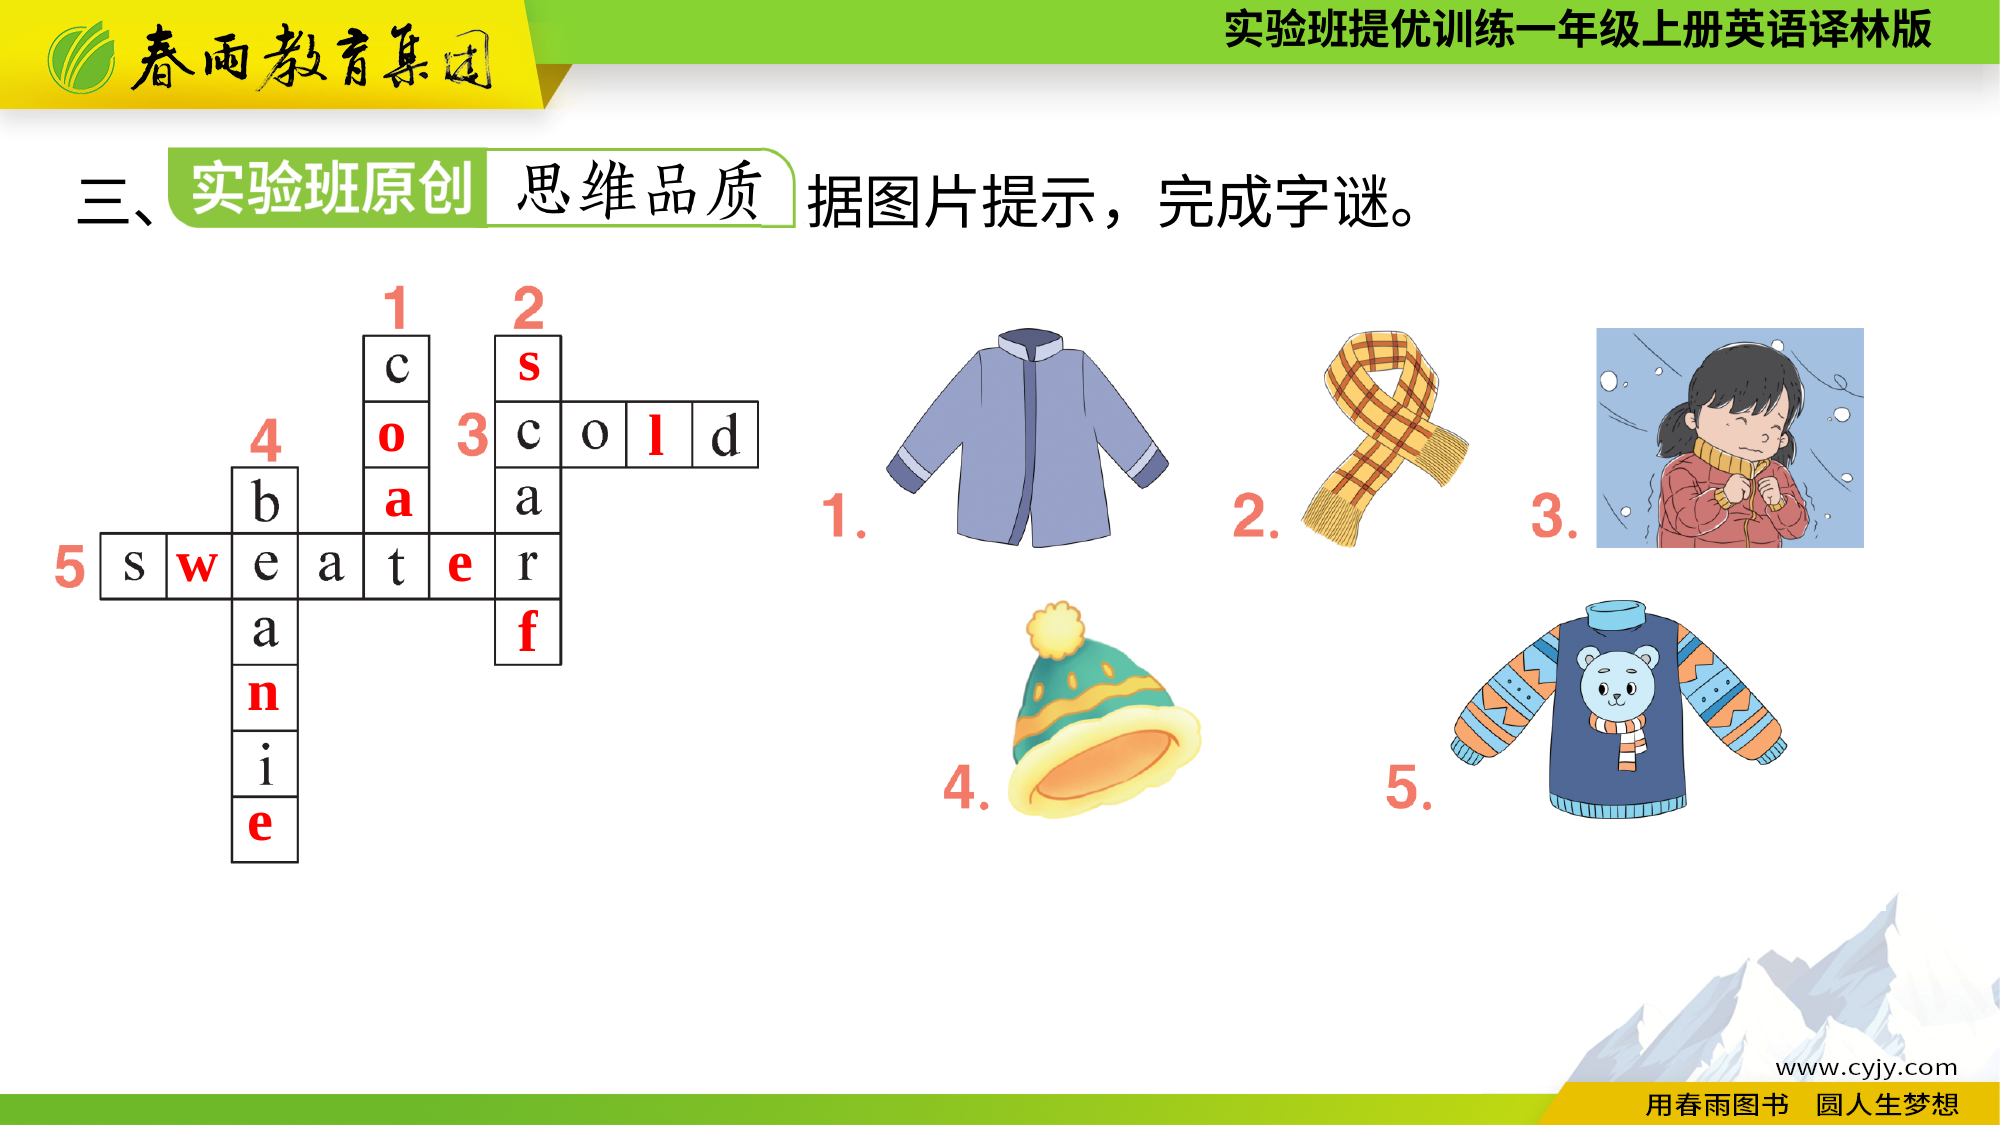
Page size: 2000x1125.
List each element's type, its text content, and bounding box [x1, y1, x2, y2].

list 三、 根据图片提示，完成字谜。 [59, 122, 1944, 231]
picture [0, 0, 2000, 1125]
